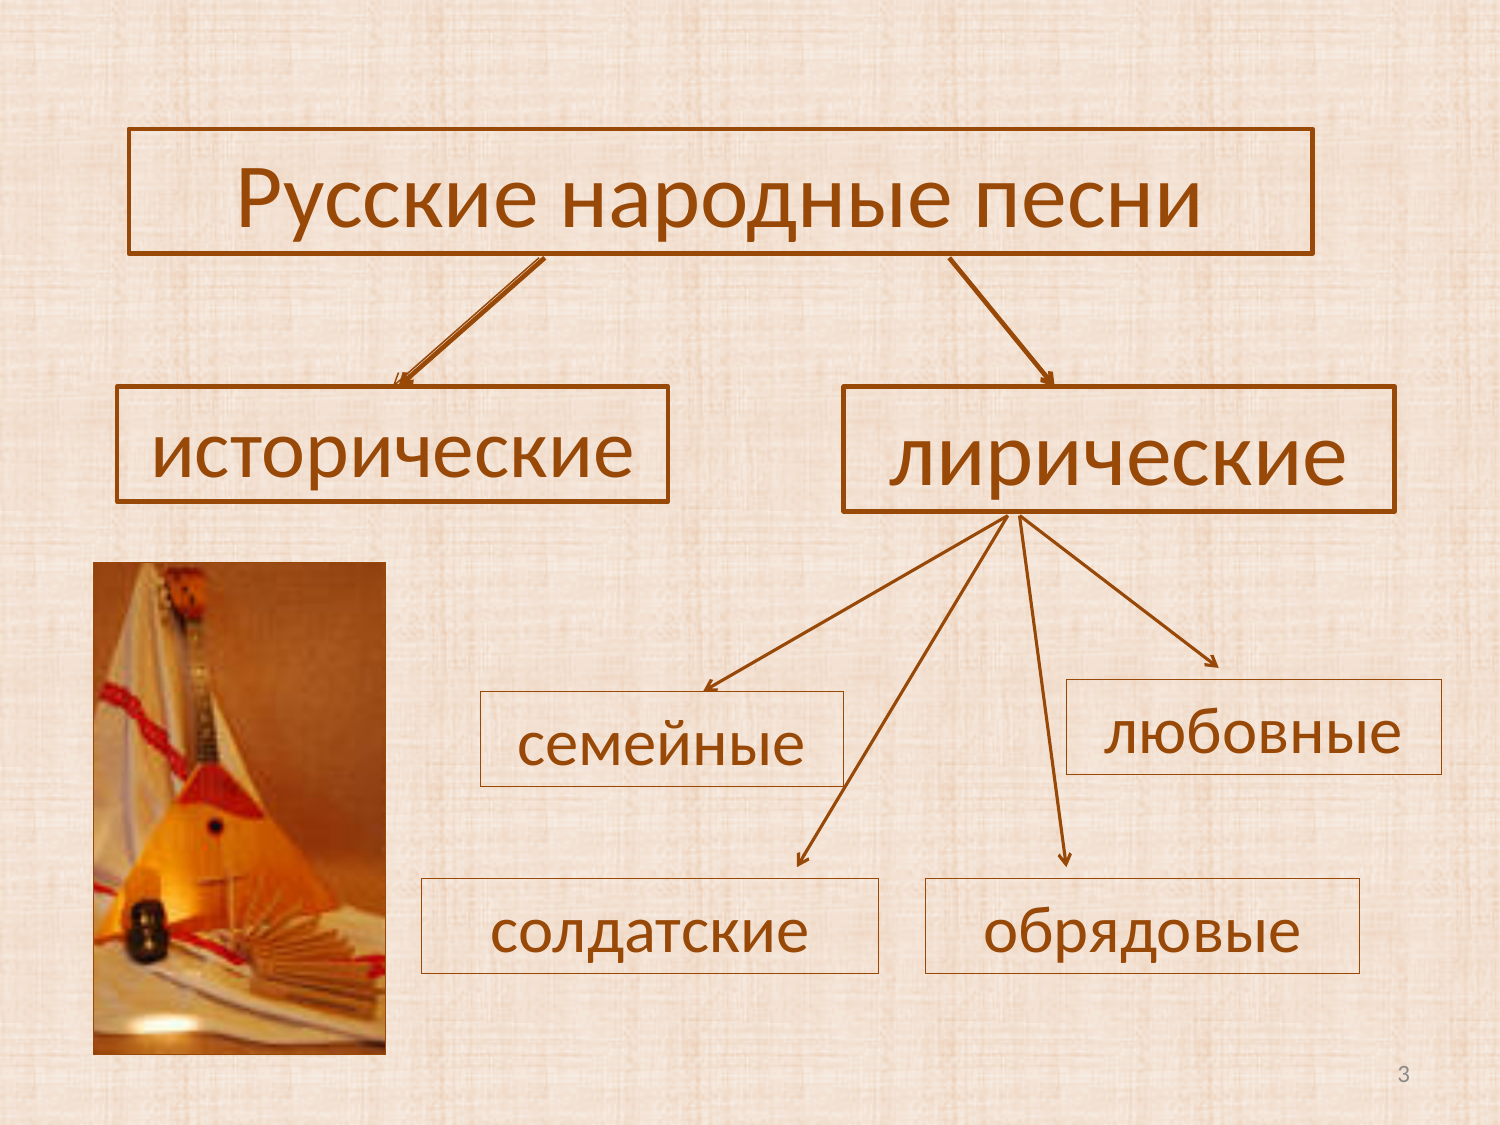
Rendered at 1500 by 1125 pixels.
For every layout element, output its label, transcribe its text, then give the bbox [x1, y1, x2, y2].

text_box любовные [1082, 679, 1442, 775]
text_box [937, 269, 1067, 376]
text_box солдатские [421, 878, 879, 974]
text_box Русские народные песни [128, 128, 1313, 254]
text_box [726, 700, 1079, 798]
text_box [398, 257, 545, 387]
text_box исторические [117, 386, 668, 502]
text_box лирические [843, 386, 1395, 512]
text_box обрядовые [925, 878, 1360, 974]
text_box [392, 257, 397, 387]
picture [93, 562, 386, 1055]
slide_number 3 [1074, 1042, 1425, 1103]
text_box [702, 515, 1008, 692]
text_box семейные [480, 691, 721, 787]
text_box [1019, 515, 1219, 667]
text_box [866, 667, 1219, 716]
